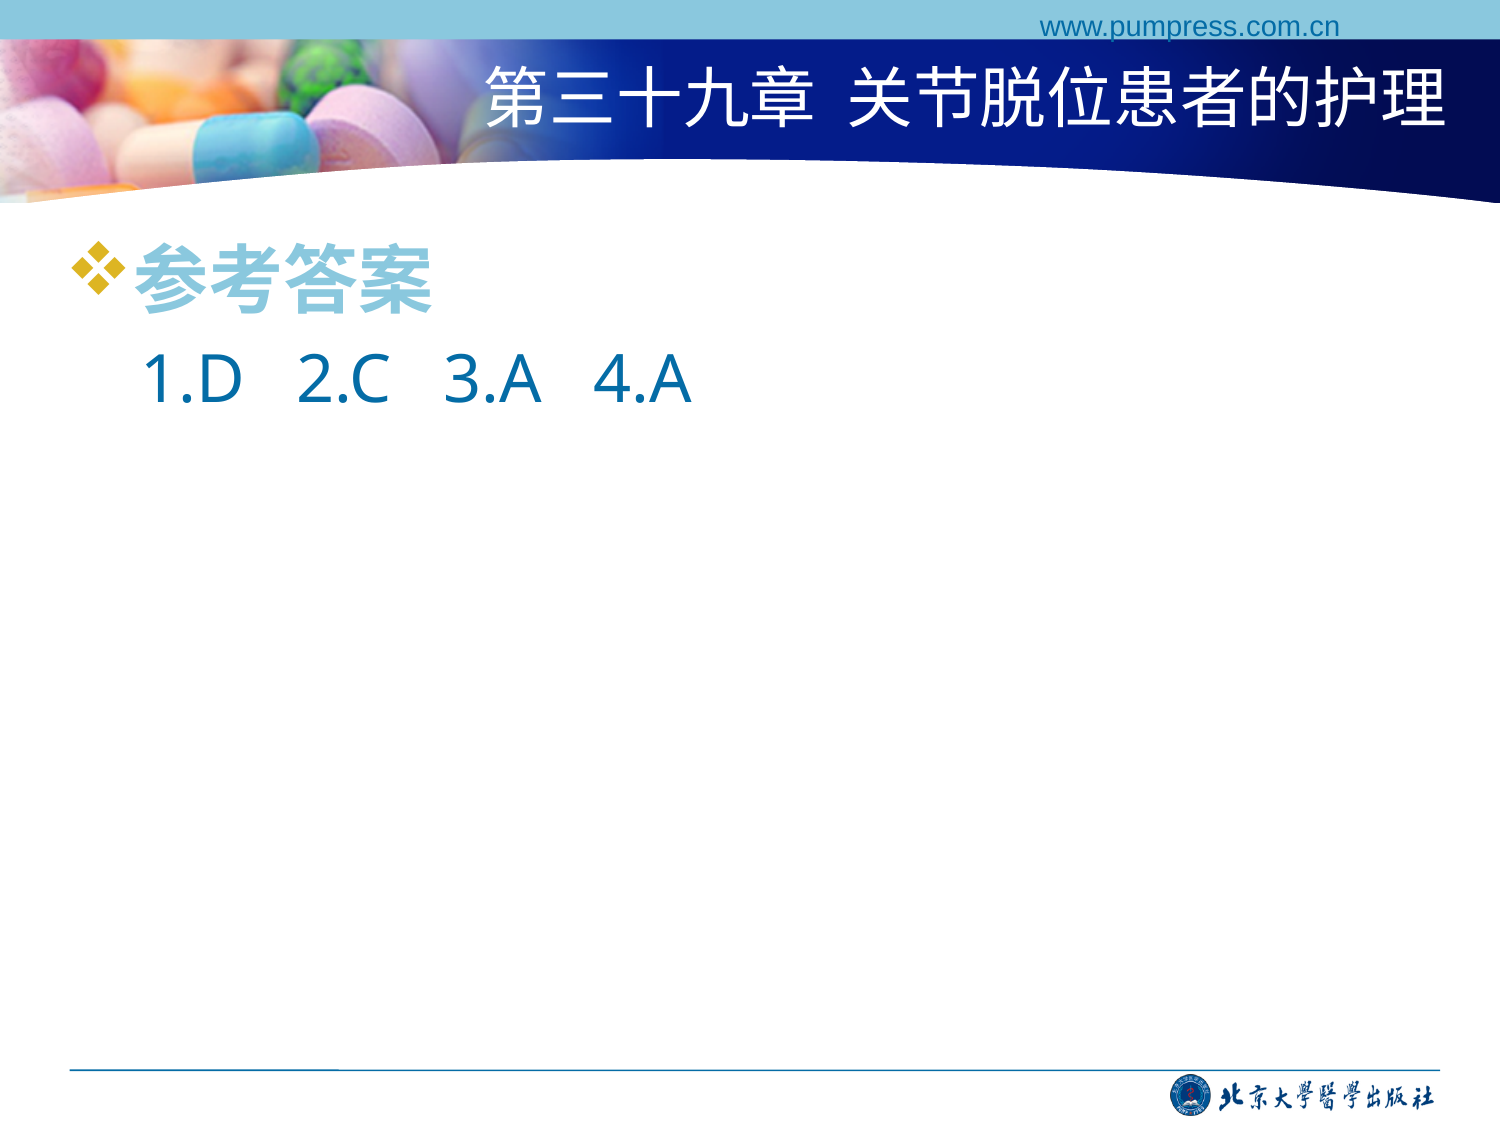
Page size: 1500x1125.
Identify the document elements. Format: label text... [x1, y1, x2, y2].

picture [1170, 1074, 1436, 1118]
title 第三十九章 关节脱位患者的护理 [137, 49, 1463, 143]
picture [0, 40, 1500, 203]
slide_number www.pumpress.com.cn [1025, 0, 1463, 38]
list 参考答案 1.D 2.C 3.A 4.A [49, 224, 1463, 1026]
